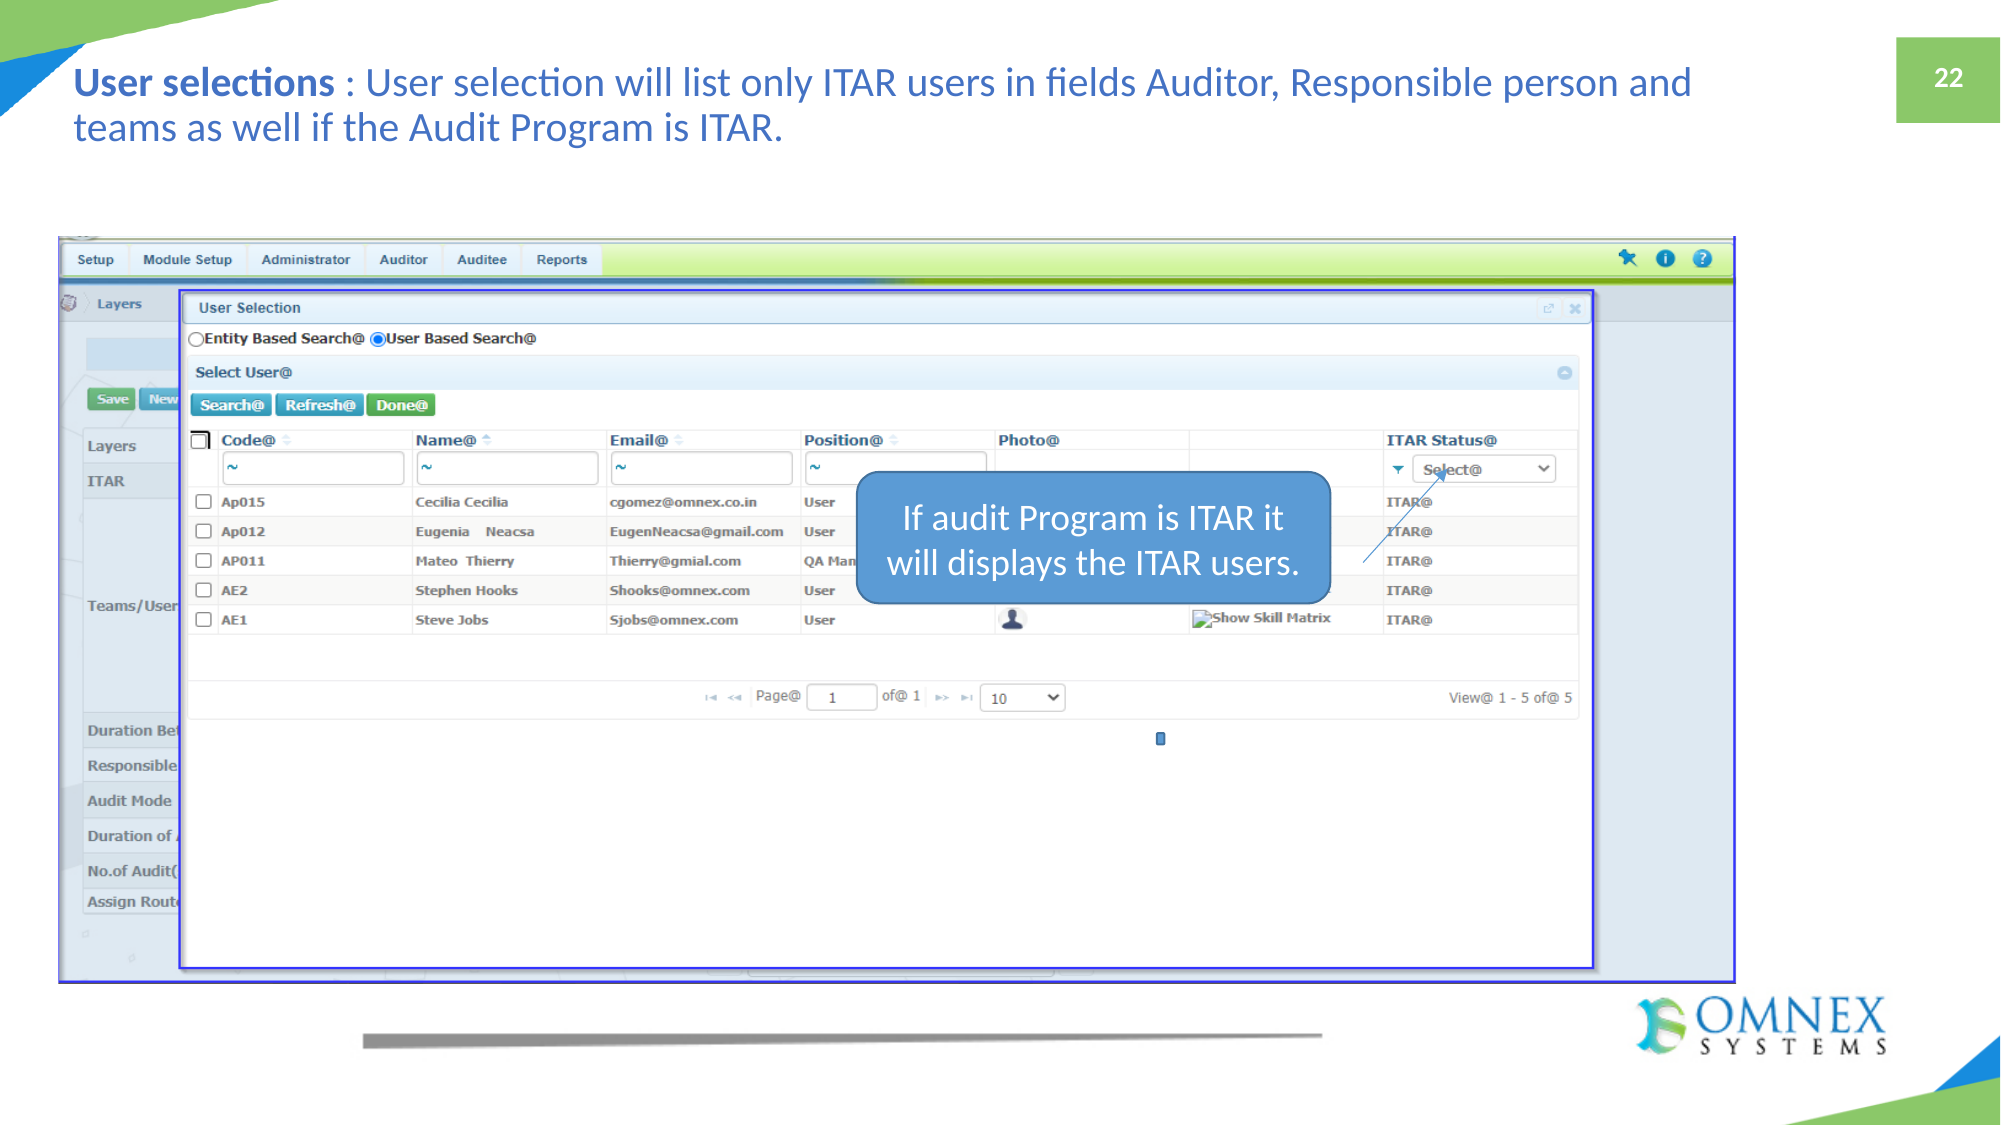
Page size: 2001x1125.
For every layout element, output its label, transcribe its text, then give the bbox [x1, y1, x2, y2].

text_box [1363, 468, 1448, 563]
picture [349, 1013, 1354, 1062]
picture [58, 236, 2001, 1125]
title User selections : User selection will list only ITAR users in fields Auditor, Responsible person and teams as well if the Audit Program is ITAR. [58, 0, 1784, 215]
picture [0, 0, 58, 117]
slide_number 22 [1919, 46, 2000, 106]
